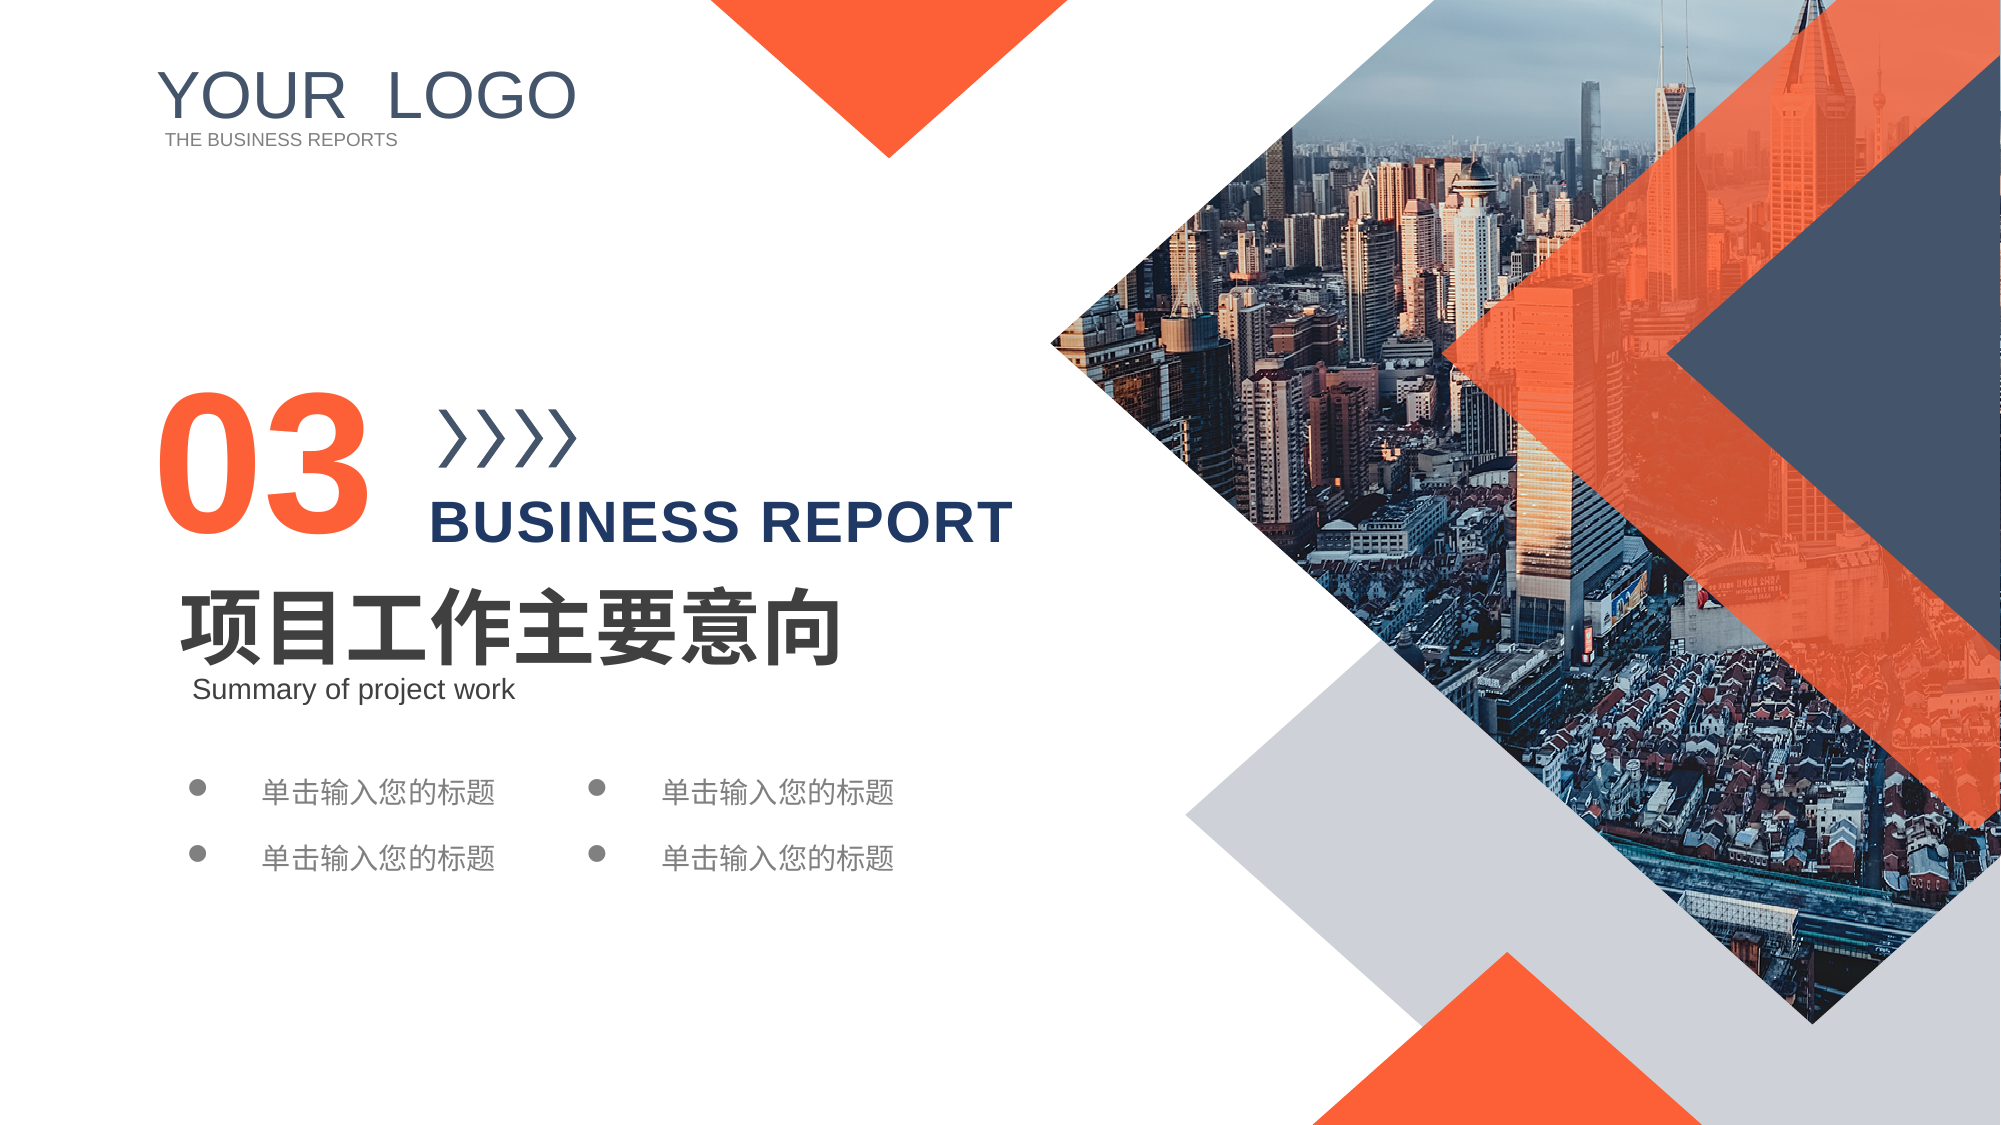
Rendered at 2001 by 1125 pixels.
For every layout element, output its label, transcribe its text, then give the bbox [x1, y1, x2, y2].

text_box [164, 568, 967, 714]
text_box 单击输入您的标题 [571, 832, 1051, 883]
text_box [411, 409, 1049, 563]
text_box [139, 43, 597, 159]
text_box 单击输入您的标题 [172, 766, 571, 817]
text_box [1183, 640, 2000, 1125]
text_box [1594, 831, 2000, 1026]
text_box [1441, 0, 2000, 831]
text_box 单击输入您的标题 [172, 832, 571, 883]
text_box [709, 0, 1069, 160]
text_box [1310, 950, 1704, 1125]
text_box 单击输入您的标题 [571, 766, 1051, 817]
text_box [1048, 0, 1441, 694]
text_box 03 [138, 325, 391, 580]
